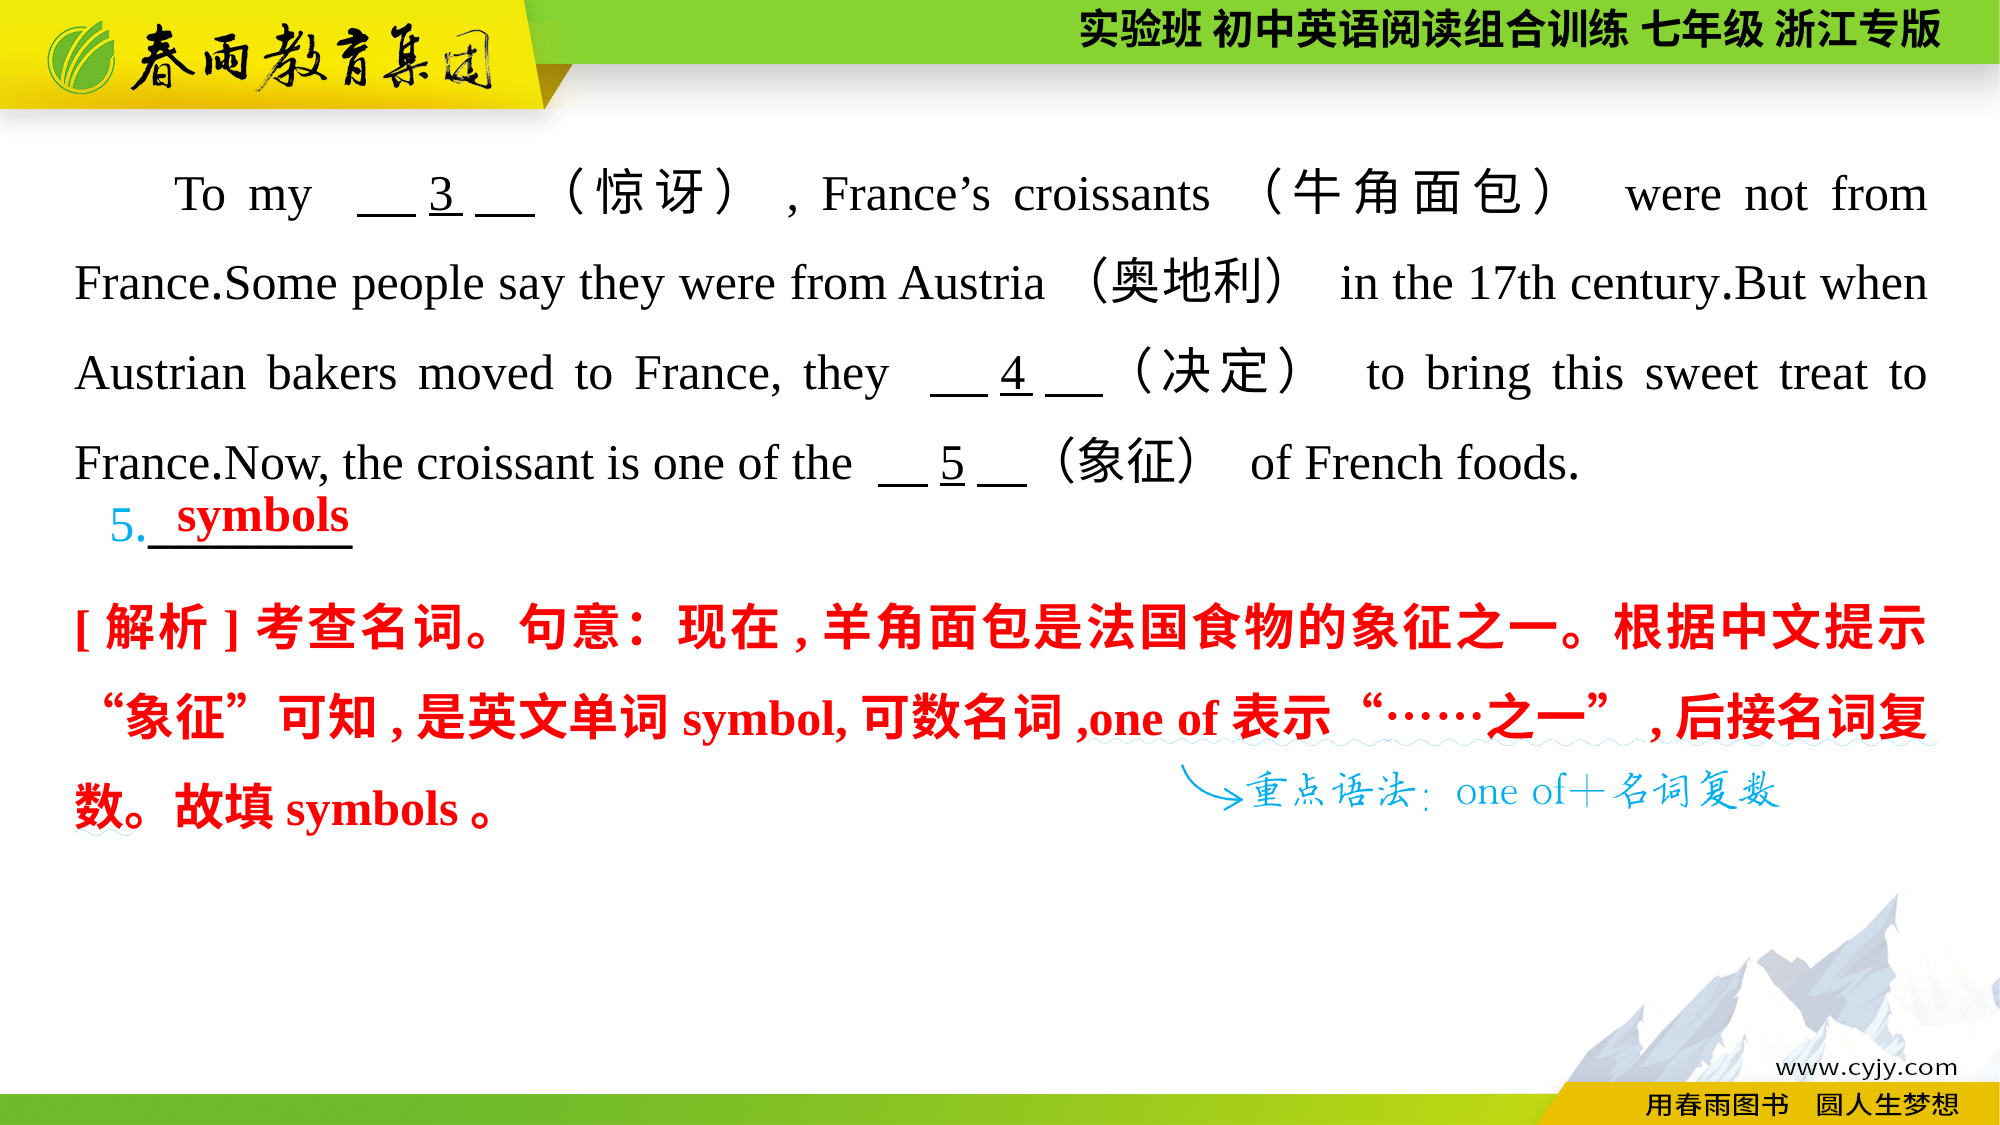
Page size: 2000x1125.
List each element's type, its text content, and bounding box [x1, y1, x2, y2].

list To my 3 （惊讶）, France’s croissants（牛角面包） were not from France.Some people say they were from Austria（奥地利） in the 17th century.But when Austrian bakers moved to France, they 4 （决定） to bring this sweet treat to France.Now, the croissant is one of the 5 （象征） of French foods. [59, 122, 1944, 490]
text_box 5.__________ [94, 484, 393, 557]
text_box symbols [162, 474, 365, 549]
text_box [解析]考查名词。句意：现在,羊角面包是法国食物的象征之一。根据中文提示“象征”可知,是英文单词symbol,可数名词,one of表示“……之一”,后接名词复数。故填symbols。 [59, 557, 1944, 843]
picture [0, 0, 2000, 1125]
